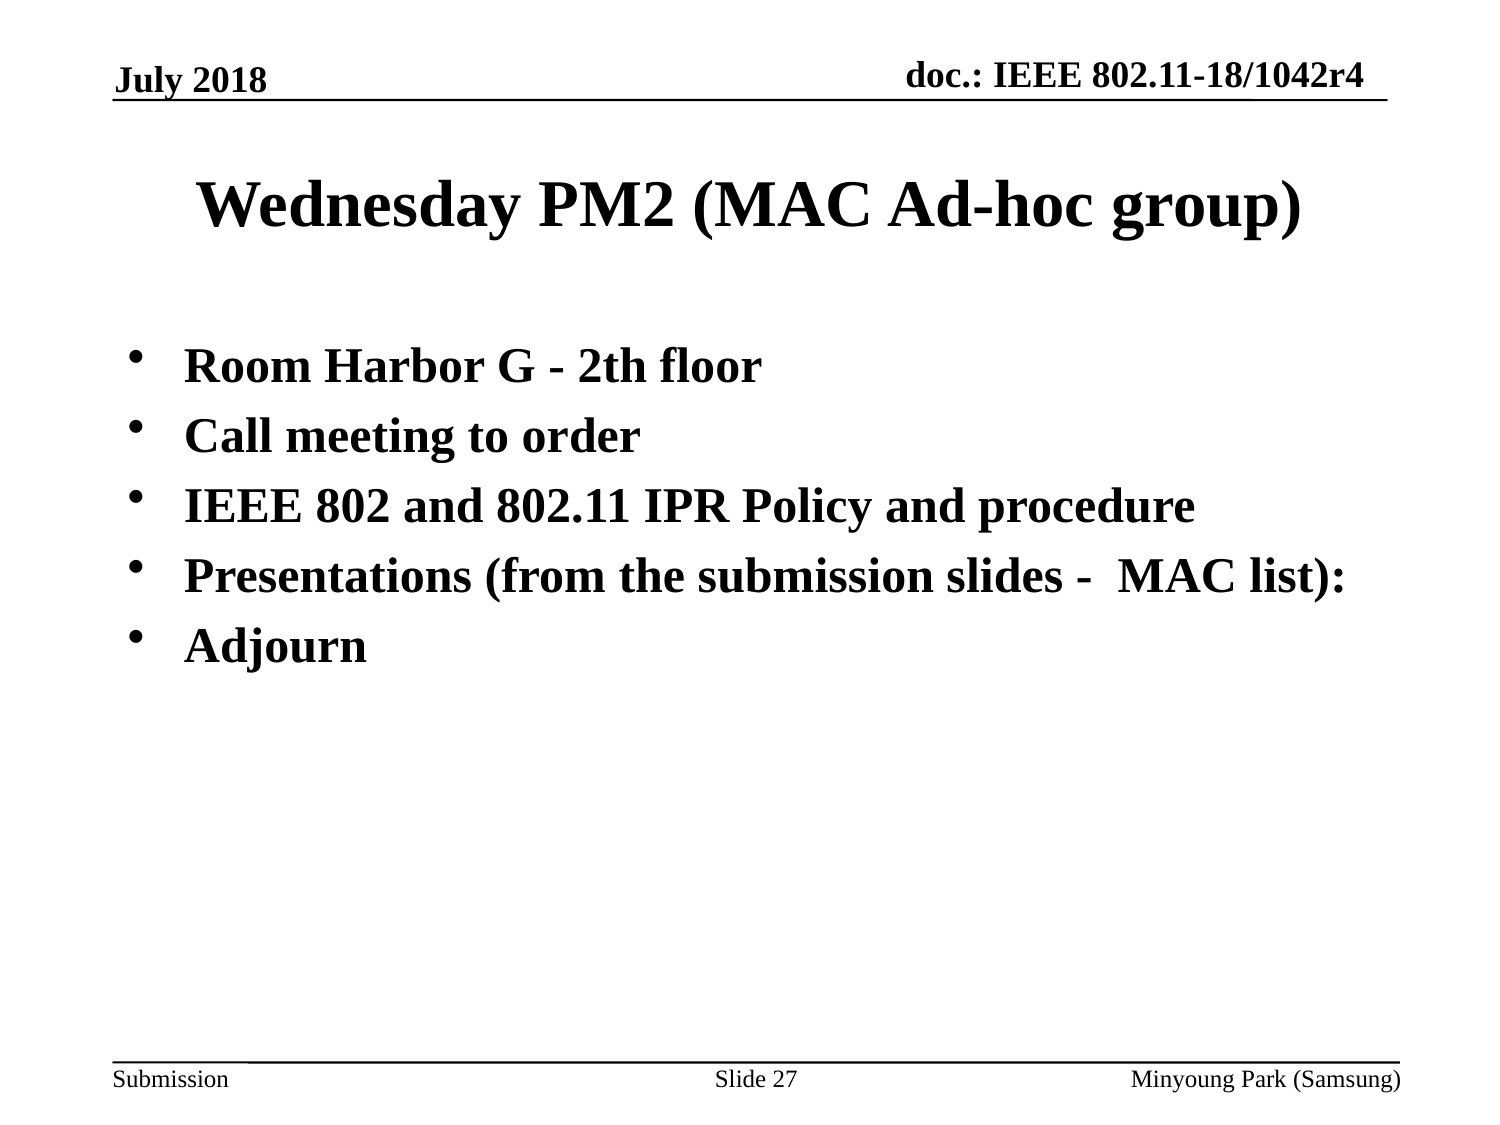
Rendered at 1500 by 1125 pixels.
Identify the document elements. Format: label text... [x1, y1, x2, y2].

slide_number Slide 27 [712, 1061, 800, 1093]
list Room Harbor G - 2th floor Call meeting to order IEEE 802 and 802.11 IPR Policy and procedure Presentations (from the submission slides - MAC list): Adjourn [112, 324, 1488, 1063]
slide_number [114, 54, 335, 101]
title Wednesday PM2 (MAC Ad-hoc group) [112, 112, 1388, 288]
footer Minyoung Park (Samsung) [949, 1061, 1402, 1093]
